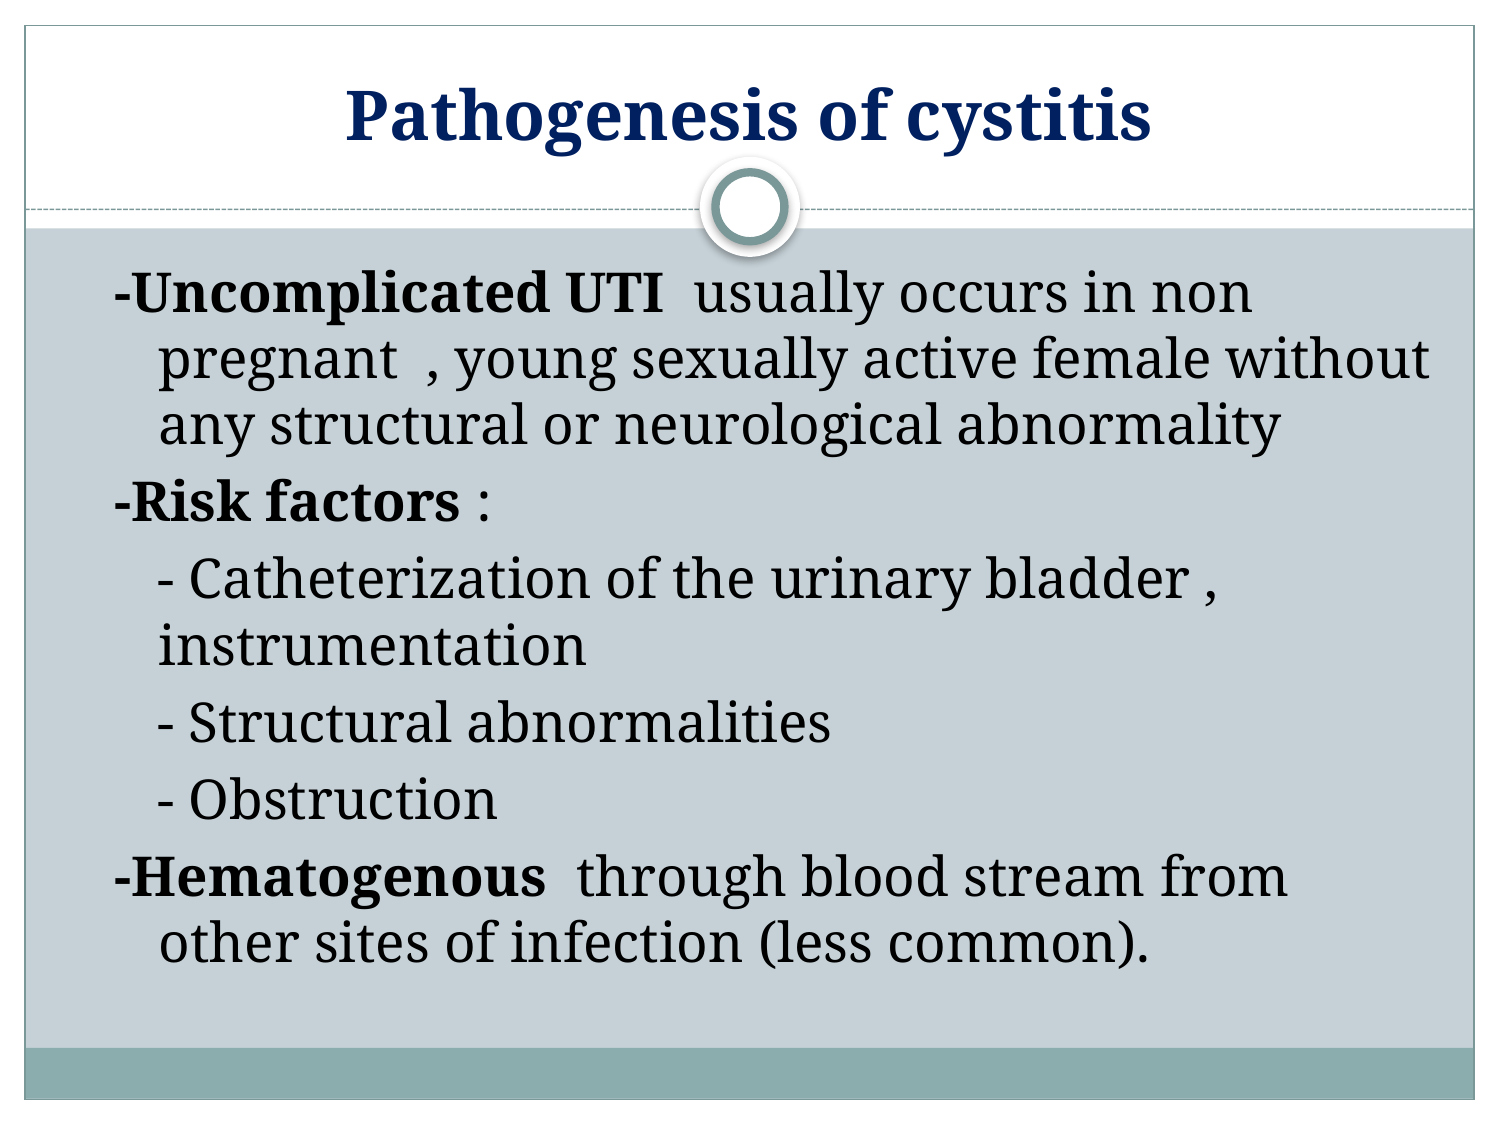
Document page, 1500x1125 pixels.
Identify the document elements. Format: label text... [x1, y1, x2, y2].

title Pathogenesis of cystitis [49, 37, 1450, 162]
list -Uncomplicated UTI usually occurs in non pregnant , young sexually active female without any structural or neurological abnormality -Risk factors : - Catheterization of the urinary bladder , instrumentation - Structural abnormalities - Obstruction -Hematogenous through blood stream from other sites of infection (less common). [99, 249, 1450, 993]
